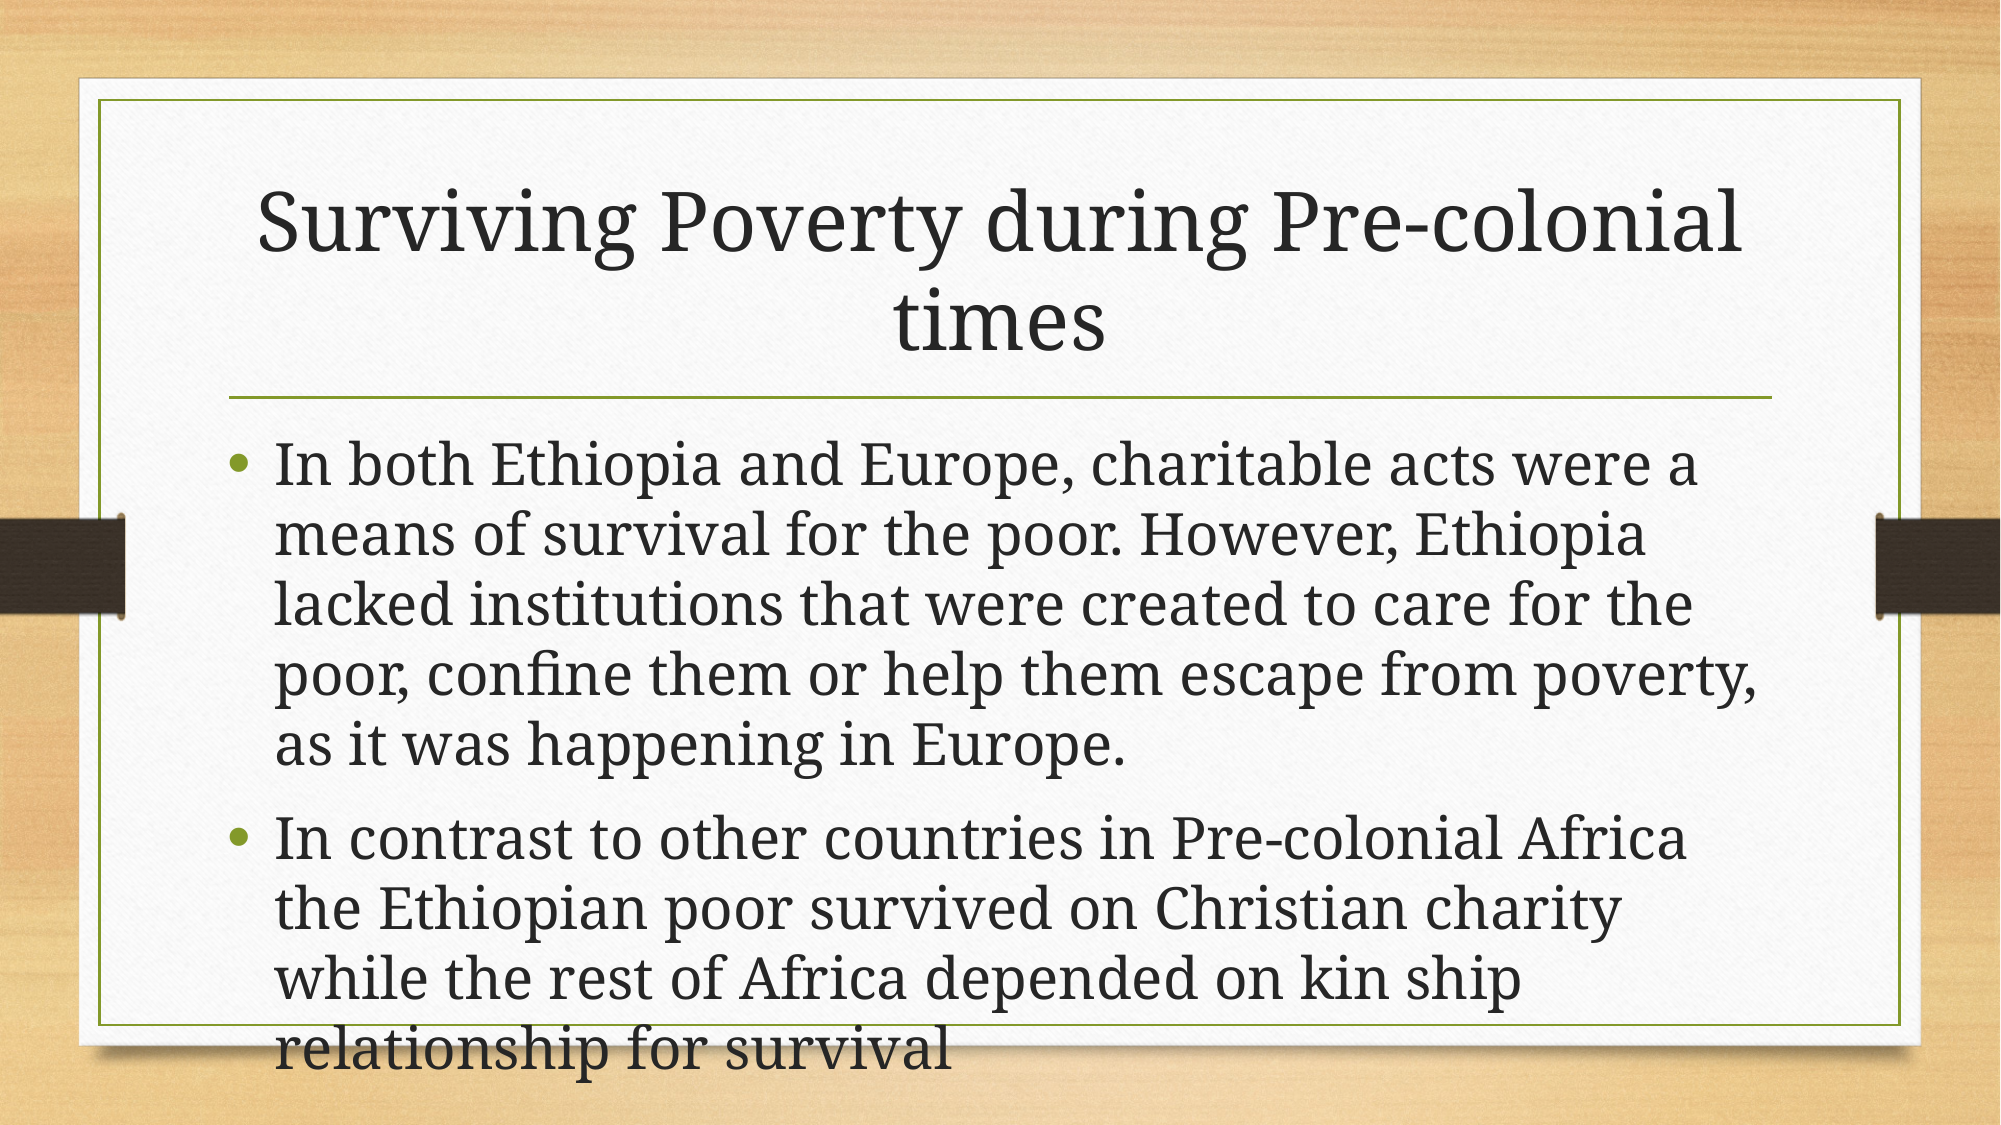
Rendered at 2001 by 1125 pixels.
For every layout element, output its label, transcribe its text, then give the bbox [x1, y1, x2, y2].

title Surviving Poverty during Pre-colonial times [212, 161, 1788, 375]
picture [0, 0, 2001, 1125]
list In both Ethiopia and Europe, charitable acts were a means of survival for the poor. However, Ethiopia lacked institutions that were created to care for the poor, confine them or help them escape from poverty, as it was happening in Europe. In contrast to other countries in Pre-colonial Africa the Ethiopian poor survived on Christian charity while the rest of Africa depended on kin ship relationship for survival [212, 419, 1788, 964]
